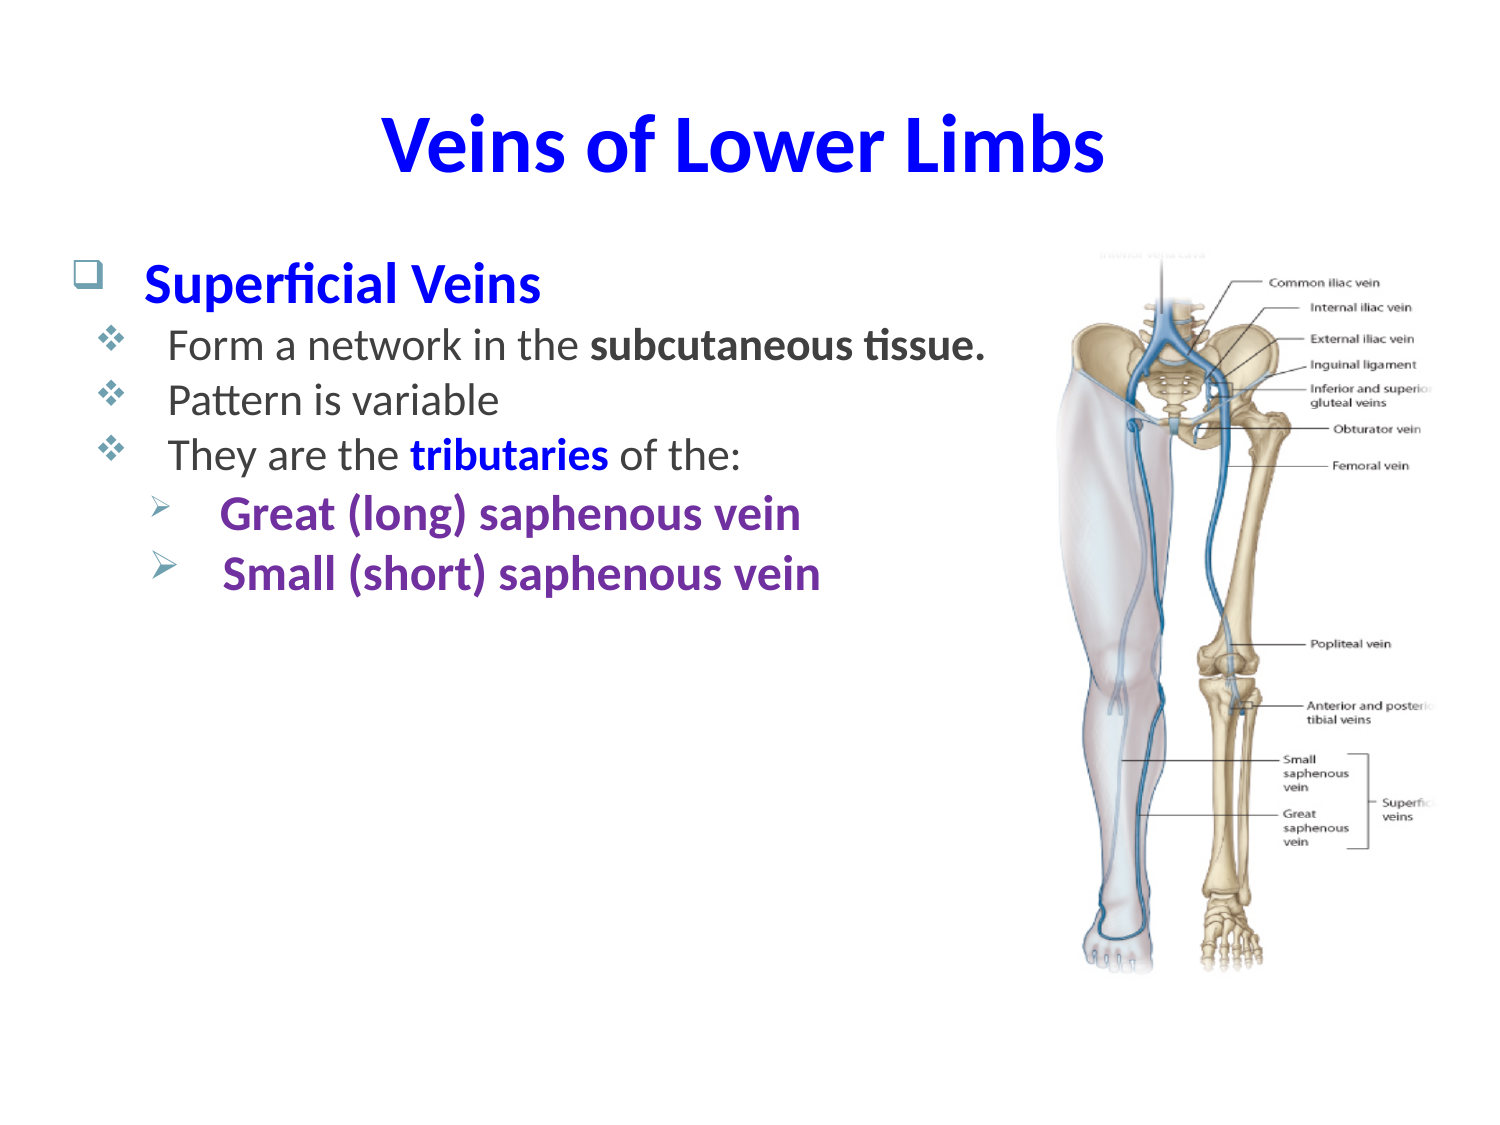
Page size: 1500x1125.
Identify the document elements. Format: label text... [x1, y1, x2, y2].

list Superficial Veins Form a network in the subcutaneous tissue. Pattern is variable They are the tributaries of the: Great (long) saphenous vein Small (short) saphenous vein [0, 237, 1009, 891]
picture [1049, 249, 1438, 980]
title Veins of Lower Limbs [74, 37, 1413, 241]
